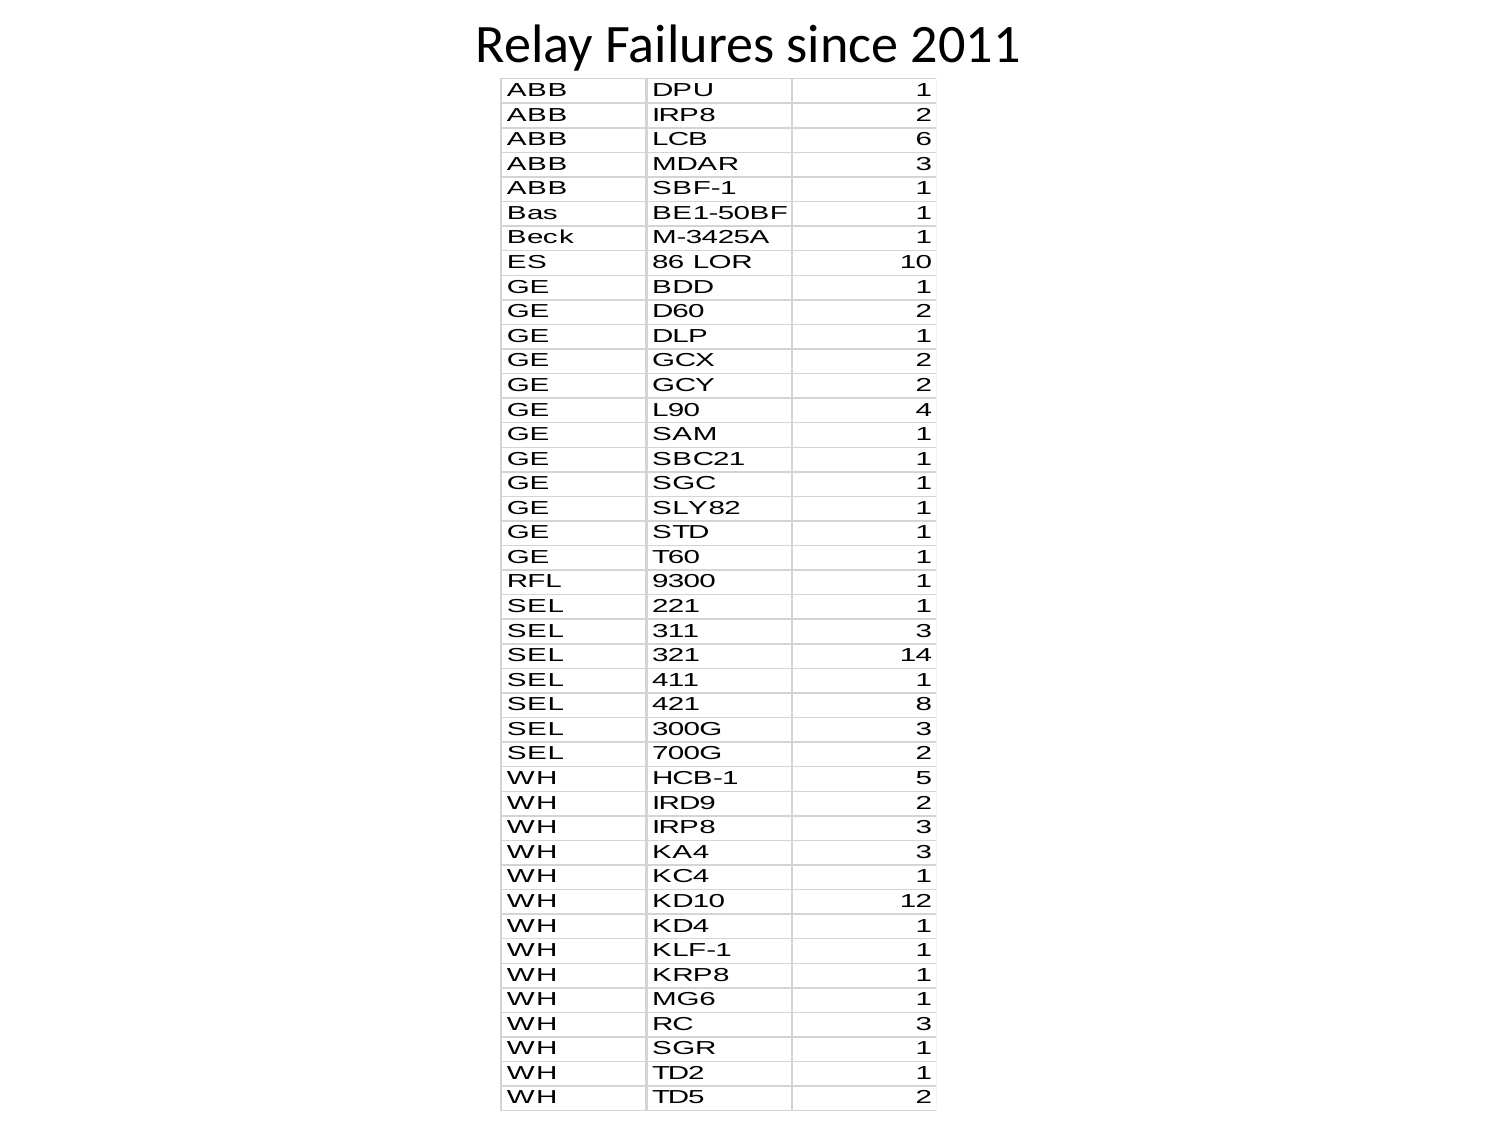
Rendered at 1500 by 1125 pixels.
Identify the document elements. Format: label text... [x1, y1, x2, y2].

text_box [499, 77, 939, 1112]
text_box Relay Failures since 2011 [24, 2, 1473, 78]
